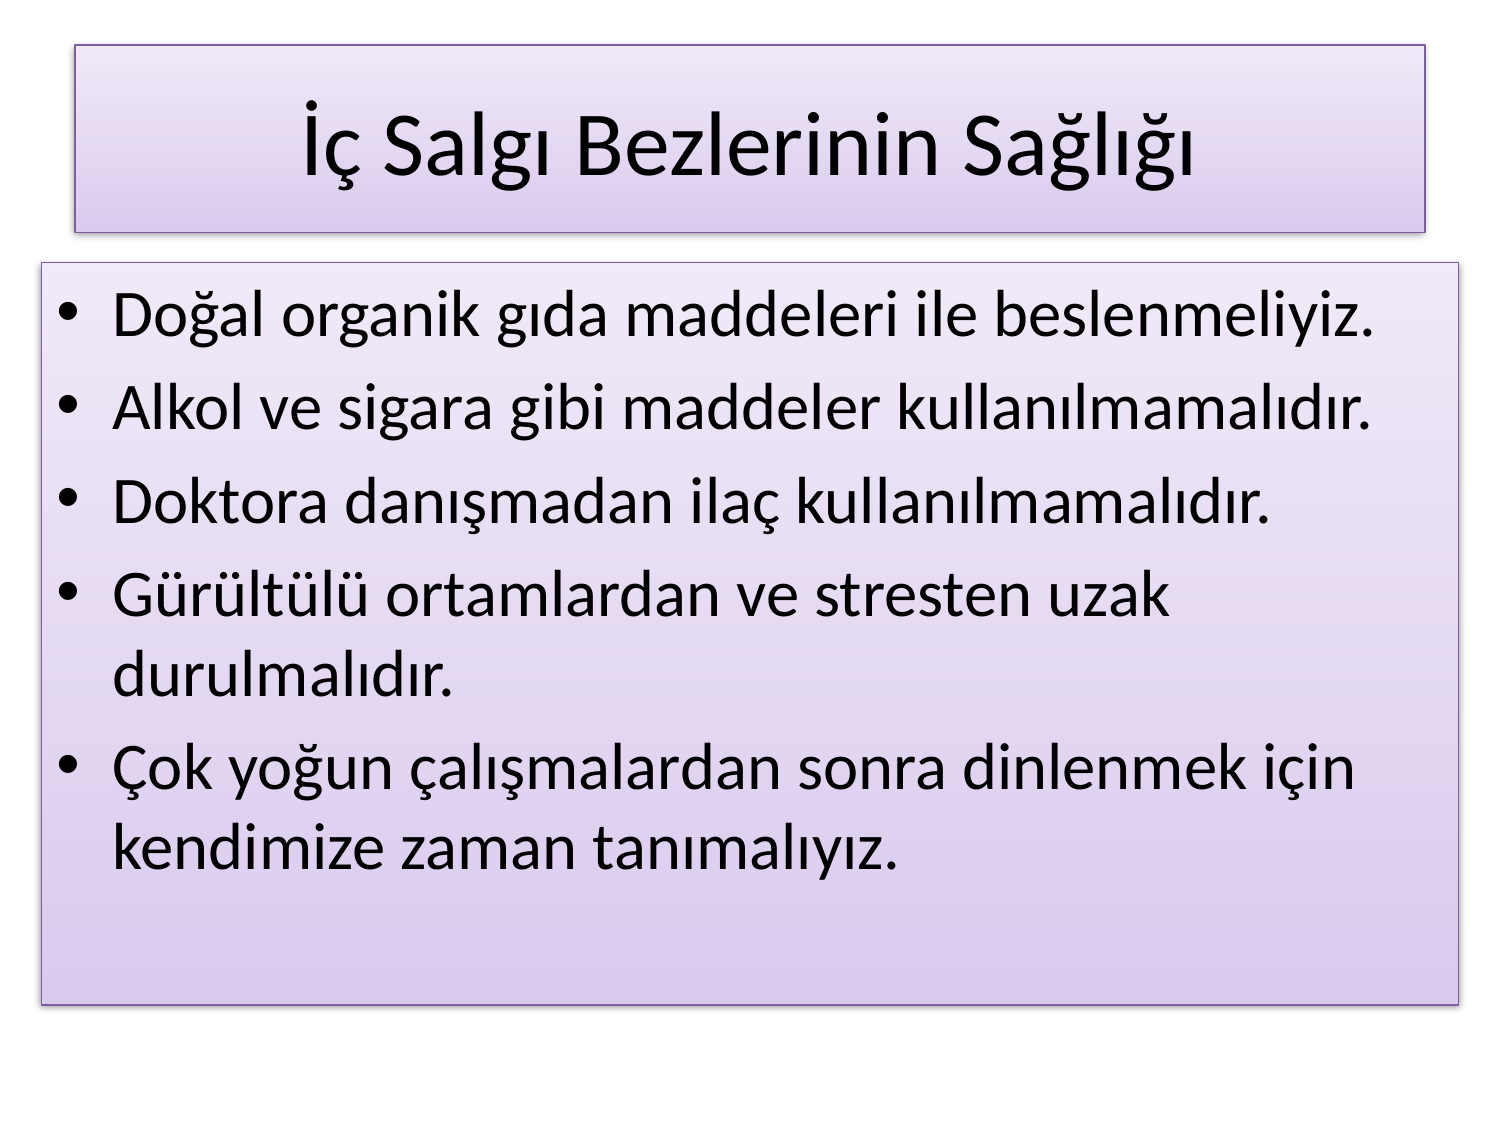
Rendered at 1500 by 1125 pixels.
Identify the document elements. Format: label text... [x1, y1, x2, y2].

title İç Salgı Bezlerinin Sağlığı [74, 44, 1426, 233]
list Doğal organik gıda maddeleri ile beslenmeliyiz. Alkol ve sigara gibi maddeler kullanılmamalıdır. Doktora danışmadan ilaç kullanılmamalıdır. Gürültülü ortamlardan ve stresten uzak durulmalıdır. Çok yoğun çalışmalardan sonra dinlenmek için kendimize zaman tanımalıyız. [41, 262, 1459, 1006]
